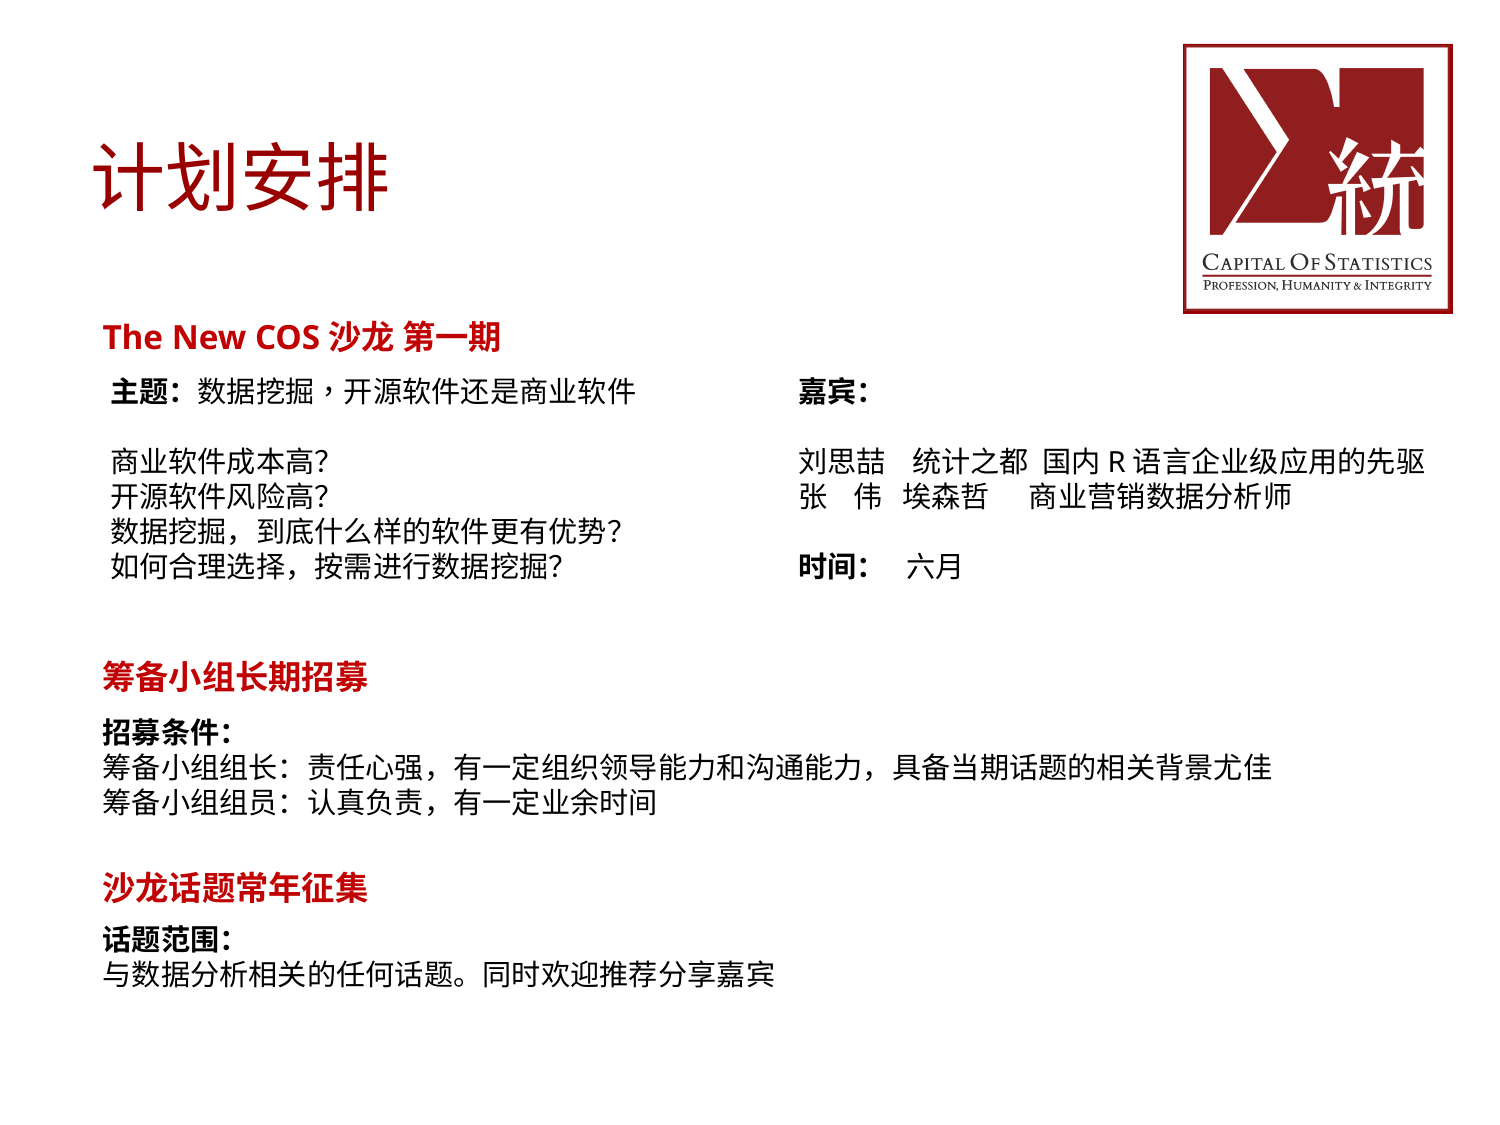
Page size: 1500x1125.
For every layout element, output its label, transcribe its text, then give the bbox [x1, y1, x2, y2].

text_box 筹备小组长期招募 [87, 648, 714, 704]
text_box The New COS沙龙 第一期 [87, 308, 714, 364]
title 计划安排 [75, 40, 1143, 229]
text_box 招募条件： 筹备小组组长：责任心强，有一定组织领导能力和沟通能力，具备当期话题的相关背景尤佳 筹备小组组员：认真负责，有一定业余时间 [87, 706, 1419, 827]
text_box 话题范围： 与数据分析相关的任何话题。同时欢迎推荐分享嘉宾 [87, 913, 1380, 999]
text_box 嘉宾： 刘思喆 统计之都 国内R语言企业级应用的先驱 张 伟 埃森哲 商业营销数据分析师 时间： 六月 [783, 366, 1500, 591]
text_box 沙龙话题常年征集 [87, 860, 714, 913]
text_box 主题：数据挖掘，开源软件还是商业软件 商业软件成本高？ 开源软件风险高？ 数据挖掘，到底什么样的软件更有优势？ 如何合理选择，按需进行数据挖掘？ [95, 366, 734, 591]
picture [1184, 45, 1450, 311]
